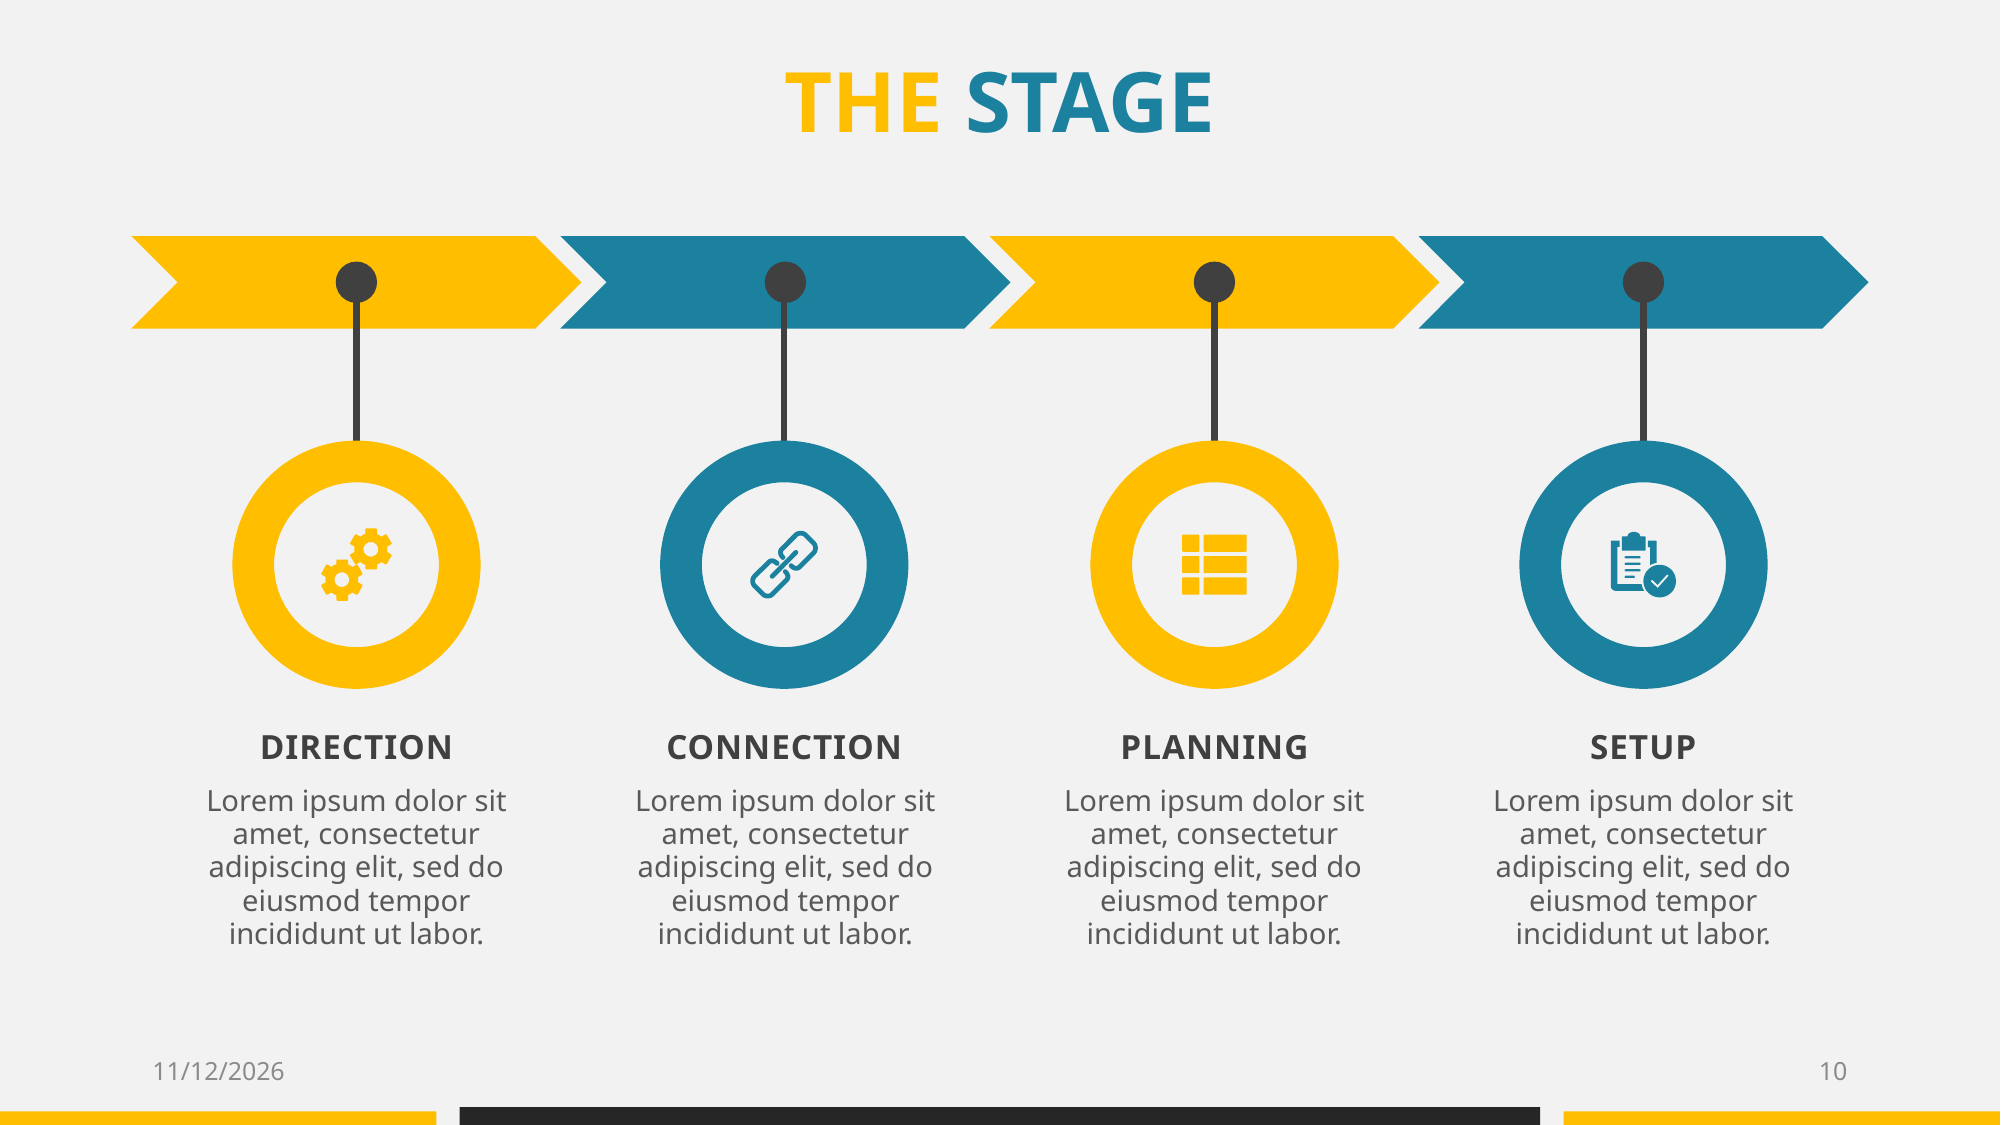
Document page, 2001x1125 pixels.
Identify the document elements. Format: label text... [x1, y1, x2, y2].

text_box [986, 235, 1441, 330]
text_box [1621, 260, 1666, 304]
text_box [557, 235, 1012, 330]
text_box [750, 530, 819, 599]
text_box [1110, 460, 1319, 670]
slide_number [137, 1042, 588, 1103]
text_box [0, 1110, 437, 1125]
text_box [1192, 260, 1237, 304]
text_box Lorem ipsum dolor sit amet, consectetur adipiscing elit, sed do eiusmod tempor incididunt ut labor. [199, 783, 513, 951]
text_box DIRECTION [166, 724, 547, 766]
text_box Lorem ipsum dolor sit amet, consectetur adipiscing elit, sed do eiusmod tempor incididunt ut labor. [1057, 783, 1372, 951]
text_box Lorem ipsum dolor sit amet, consectetur adipiscing elit, sed do eiusmod tempor incididunt ut labor. [1486, 783, 1801, 951]
text_box PLANNING [1024, 724, 1405, 766]
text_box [1182, 534, 1247, 595]
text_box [321, 528, 392, 601]
text_box [334, 260, 379, 304]
text_box Lorem ipsum dolor sit amet, consectetur adipiscing elit, sed do eiusmod tempor incididunt ut labor. [628, 783, 942, 951]
text_box [679, 460, 889, 670]
text_box [128, 235, 583, 330]
text_box CONNECTION [593, 724, 975, 766]
text_box [252, 460, 461, 670]
text_box [763, 260, 808, 304]
text_box [459, 1106, 1541, 1125]
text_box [1610, 531, 1677, 598]
slide_number 10 [1412, 1042, 1863, 1103]
text_box [1416, 235, 1871, 330]
text_box SETUP [1453, 724, 1834, 766]
text_box THE STAGE [117, 49, 1883, 150]
text_box [1539, 460, 1748, 670]
text_box [1563, 1110, 2000, 1125]
